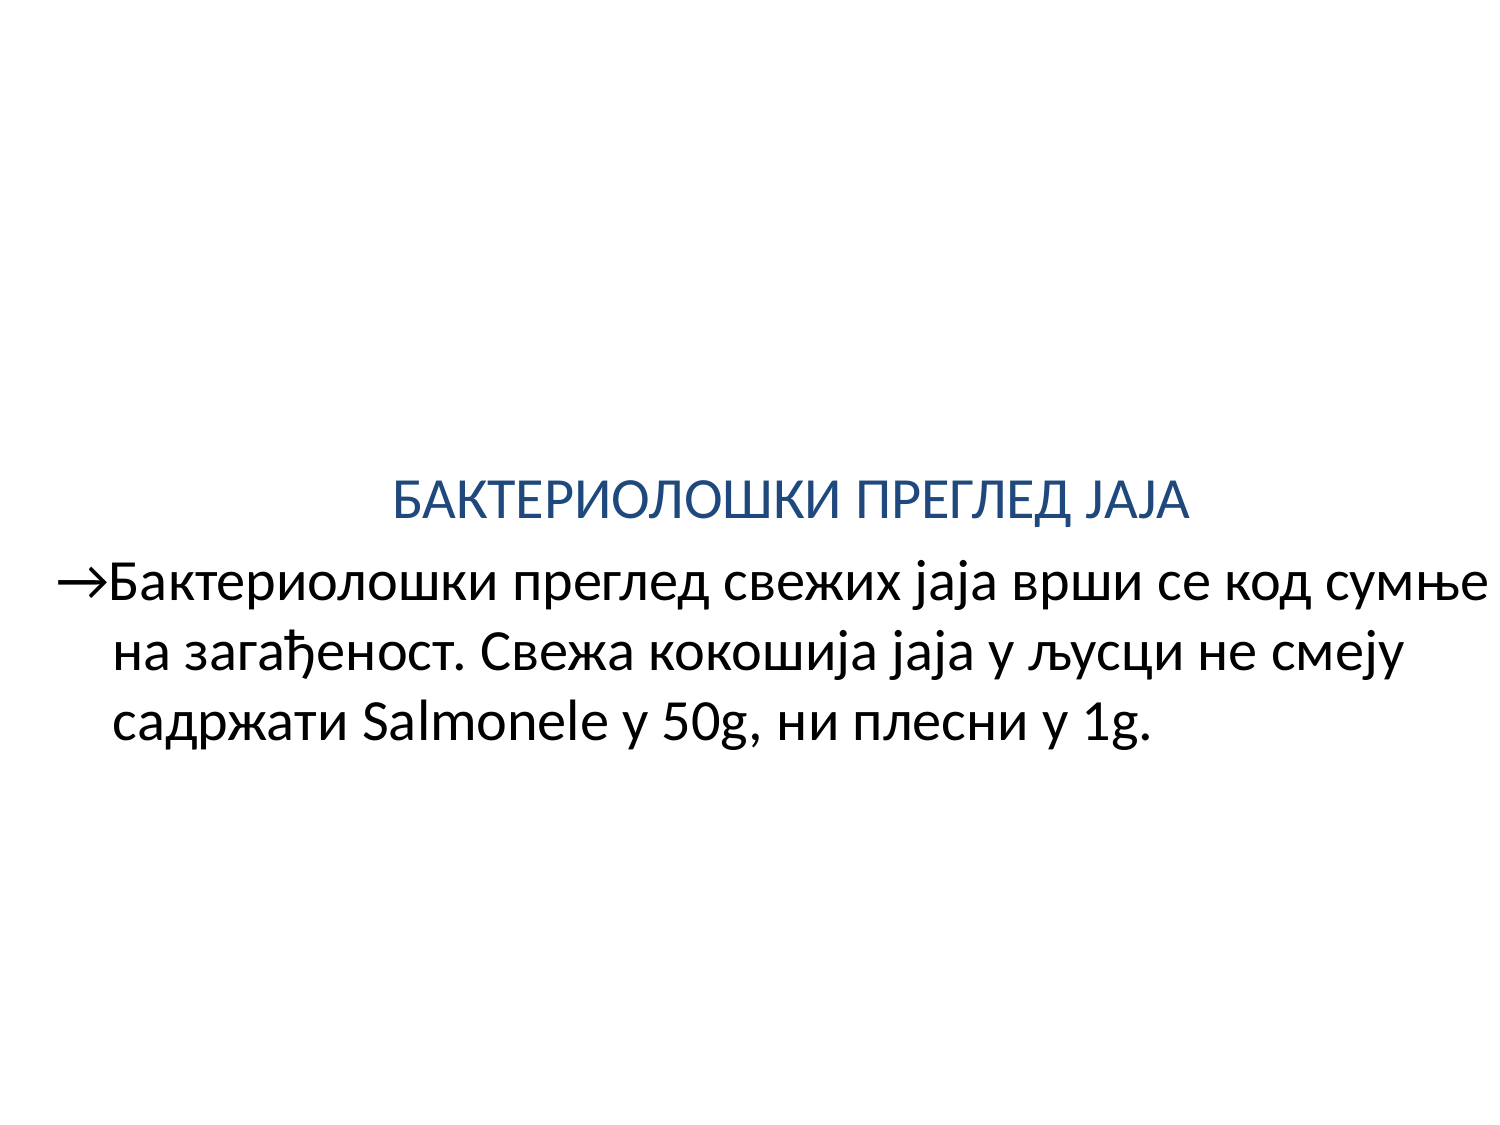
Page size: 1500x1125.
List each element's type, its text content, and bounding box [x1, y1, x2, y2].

list БАКТЕРИОЛОШКИ ПРЕГЛЕД ЈАЈА →Бактериолошки преглед свежих јаја врши се код сумње на загађеност. Свежа кокошија јаја у љусци не смеју садржати Salmonele у 50g, ни плесни у 1g. [41, 208, 1500, 1125]
